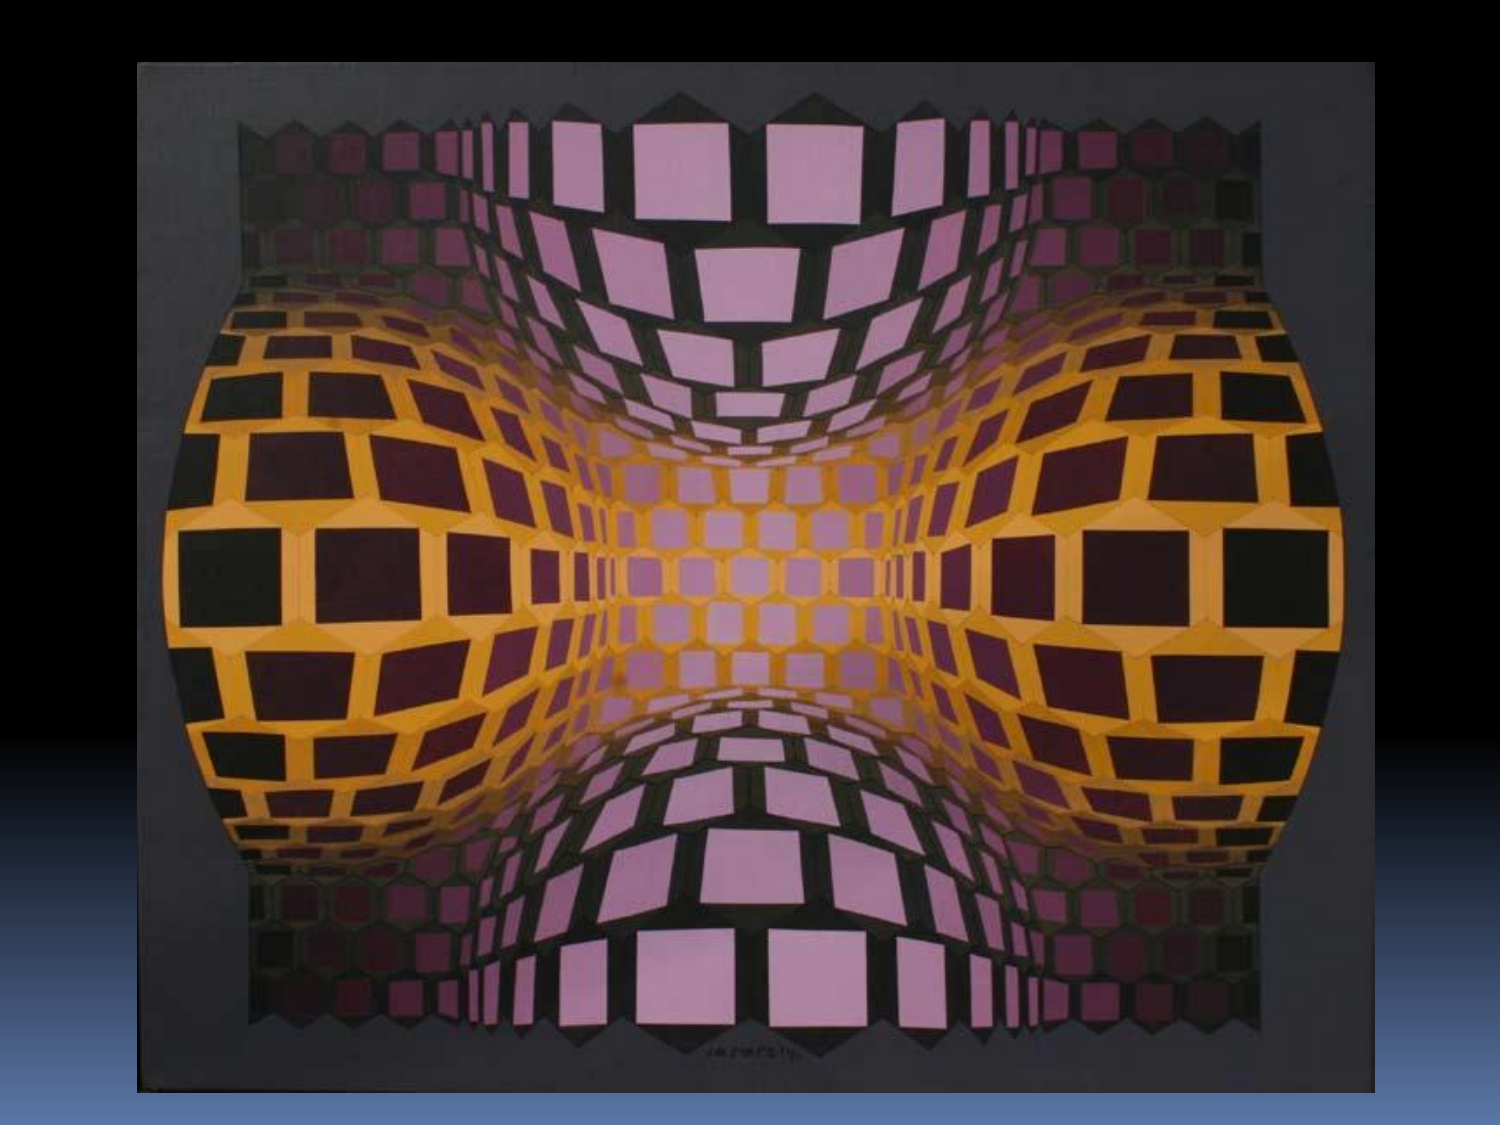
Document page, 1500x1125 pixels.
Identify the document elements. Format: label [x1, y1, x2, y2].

picture [137, 61, 1376, 1093]
